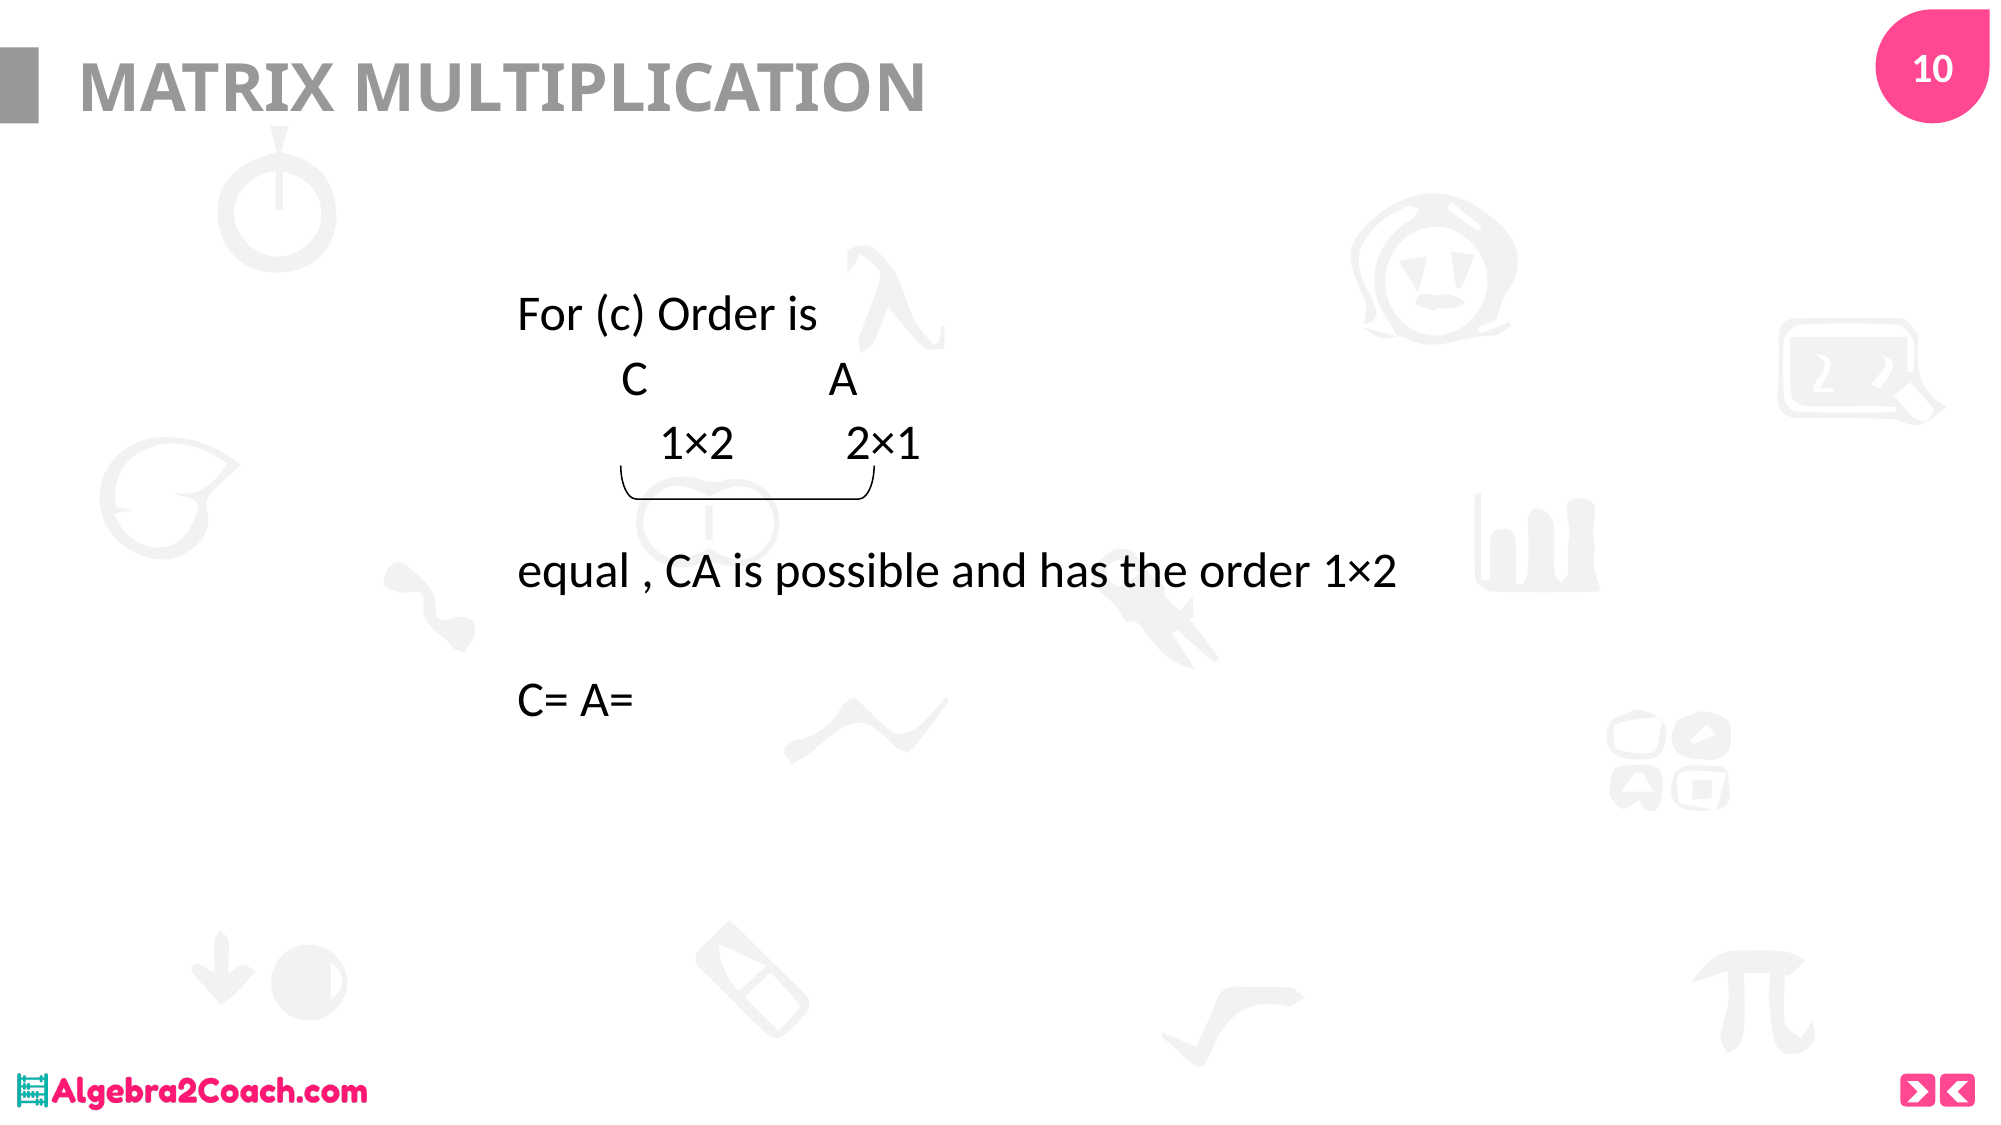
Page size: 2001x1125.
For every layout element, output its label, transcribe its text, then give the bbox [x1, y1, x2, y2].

picture [14, 1070, 370, 1113]
title MATRIX MULTIPLICATION [62, 57, 1788, 122]
text_box [620, 465, 875, 500]
